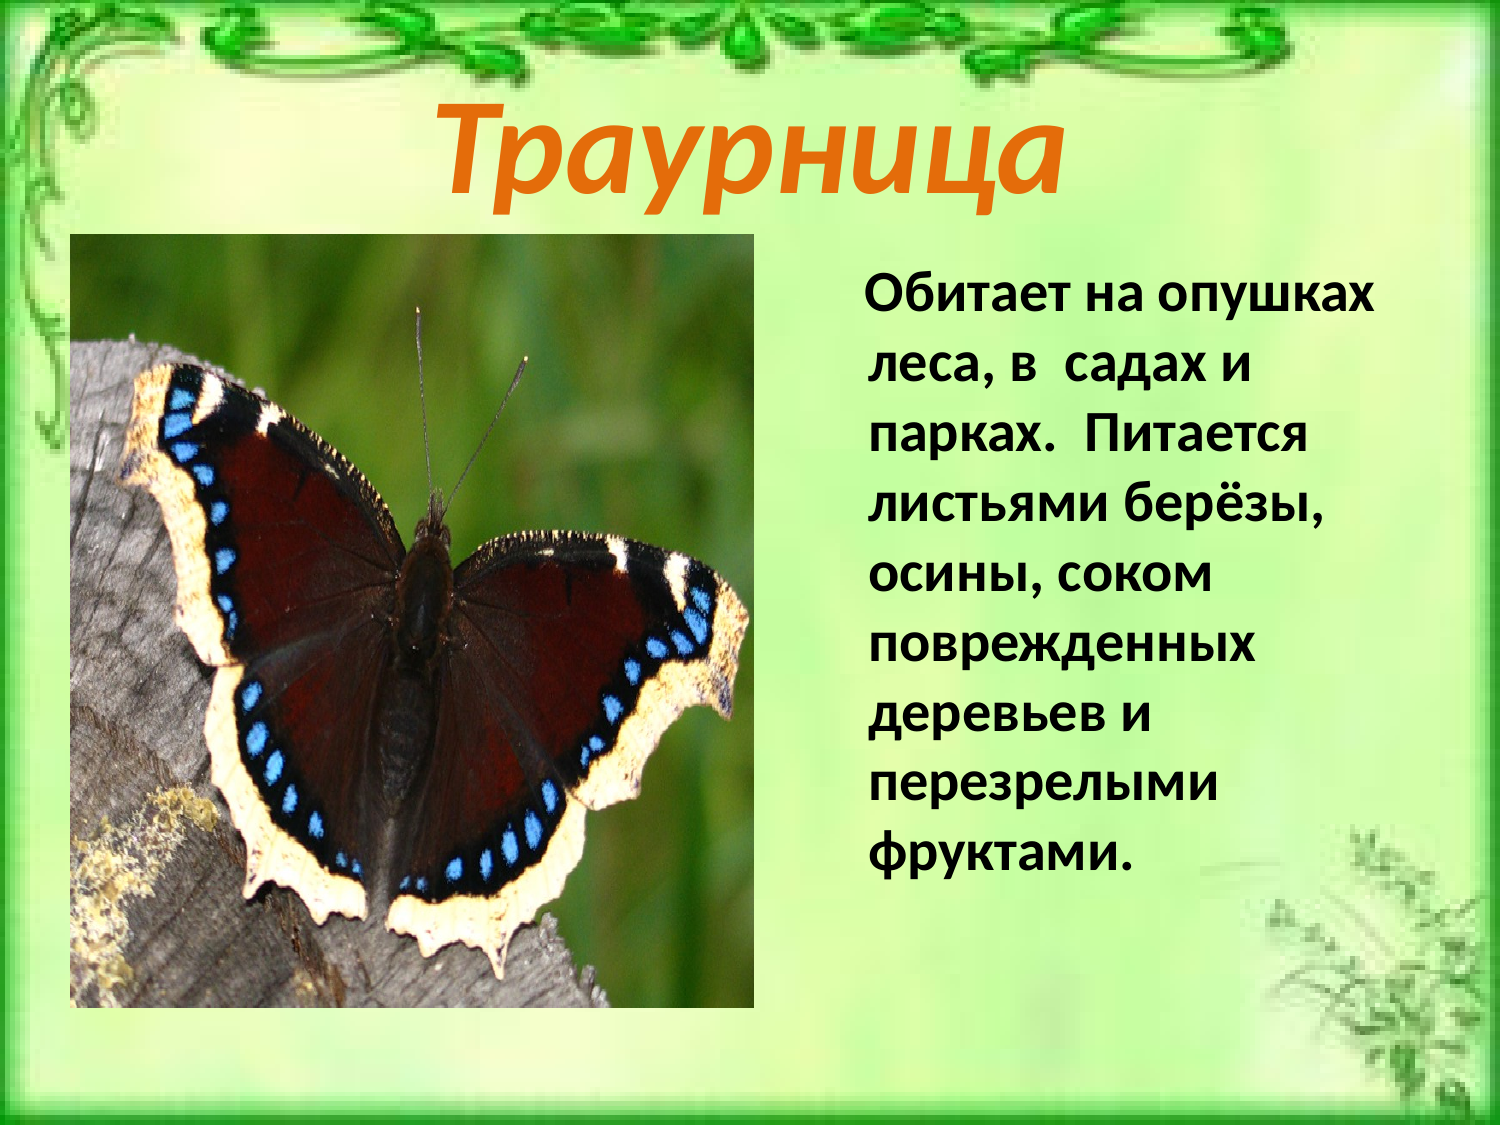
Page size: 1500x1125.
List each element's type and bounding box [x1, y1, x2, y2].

list [0, 0, 1500, 1125]
picture [70, 234, 755, 1009]
